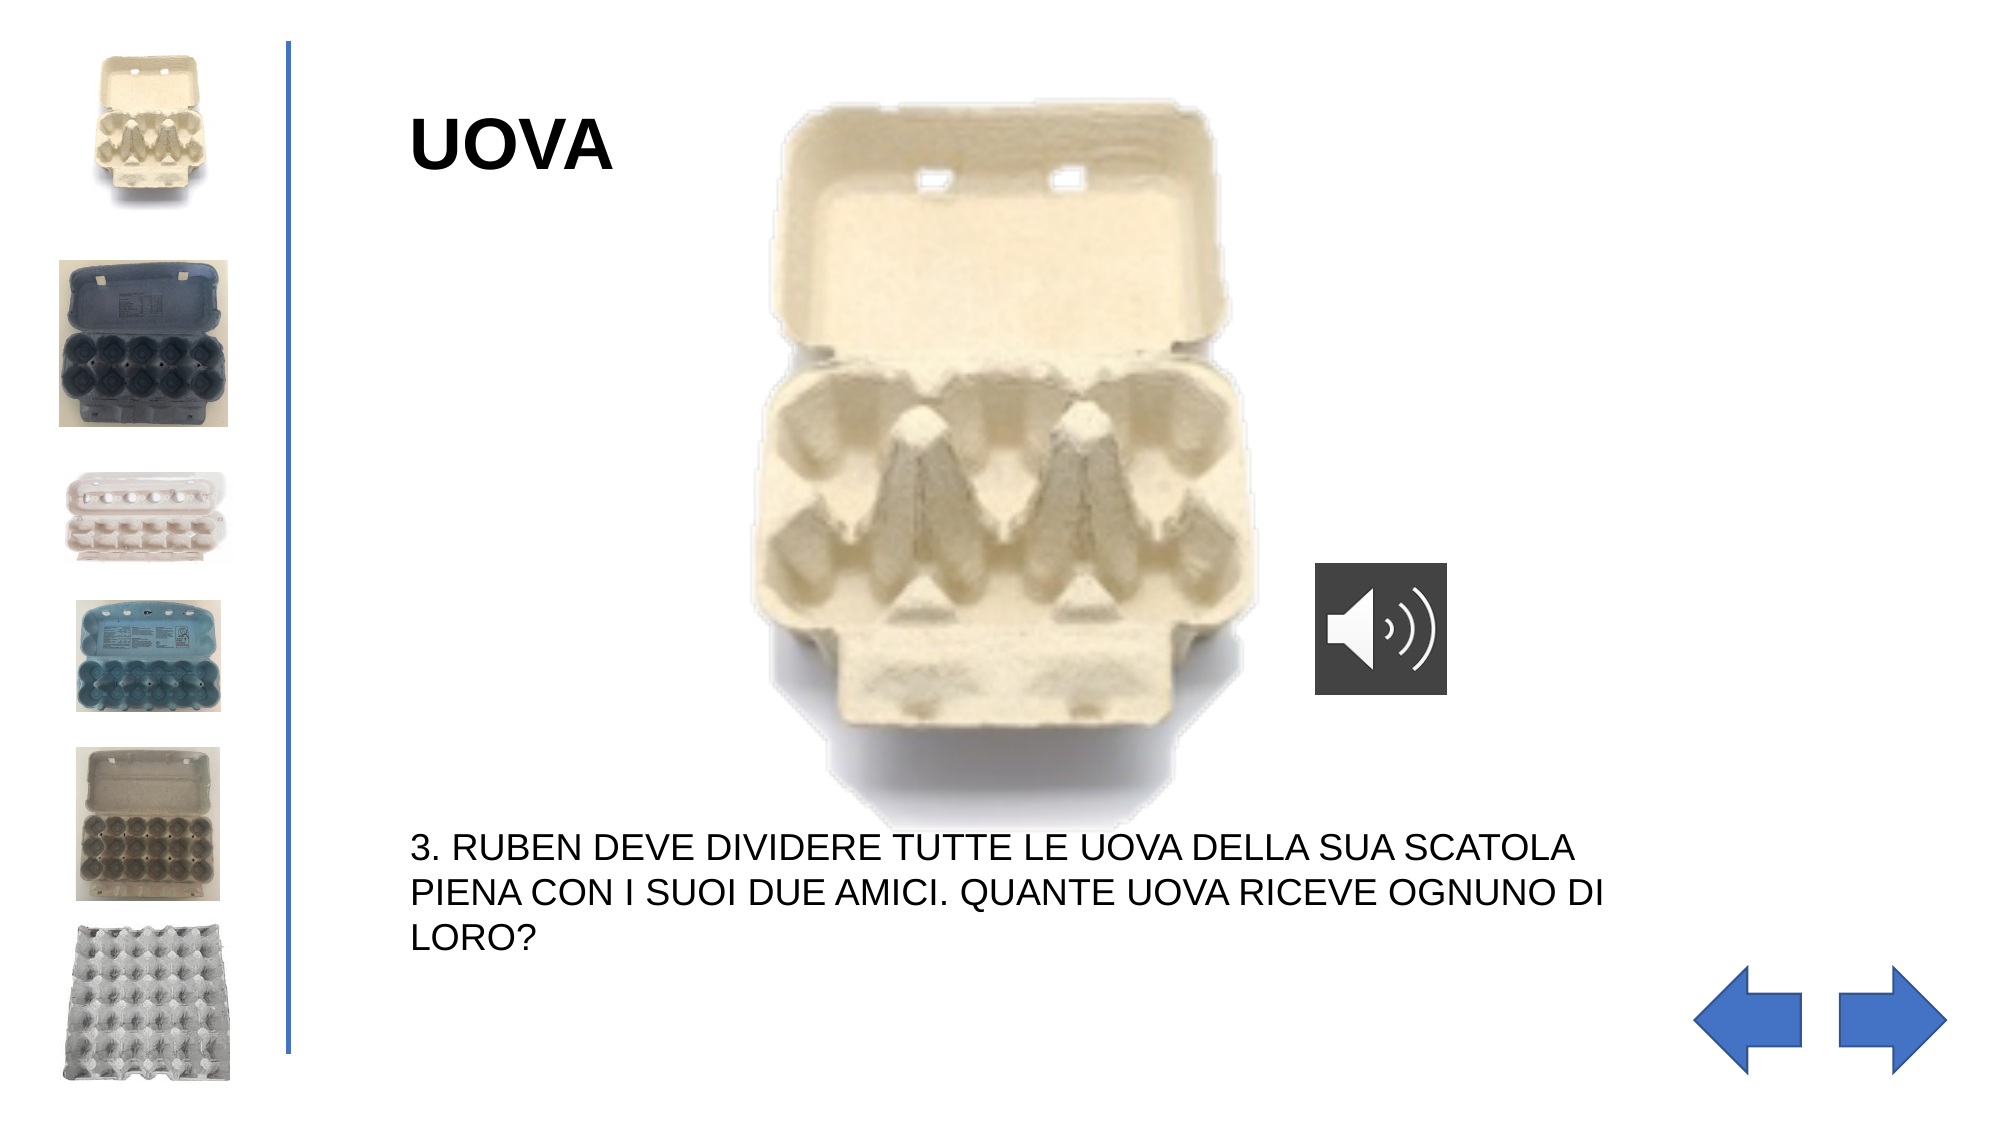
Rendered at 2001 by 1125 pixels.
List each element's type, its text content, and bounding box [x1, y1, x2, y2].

picture [76, 600, 221, 712]
text_box UOVA [394, 89, 631, 192]
text_box 3. RUBEN DEVE DIVIDERE TUTTE LE UOVA DELLA SUA SCATOLA PIENA CON I SUOI DUE AMICI. QUANTE UOVA RICEVE OGNUNO DI LORO? [1324, 815, 1656, 966]
picture [60, 917, 230, 1092]
picture [64, 472, 233, 565]
text_box [1693, 964, 1802, 1076]
picture [688, 0, 1448, 968]
picture [70, 747, 225, 901]
text_box 3. RUBEN DEVE DIVIDERE TUTTE LE UOVA DELLA SUA SCATOLA PIENA CON I SUOI DUE AMICI. QUANTE UOVA RICEVE OGNUNO DI LORO? [395, 815, 688, 966]
text_box [1838, 964, 1948, 1076]
picture [79, 23, 221, 238]
picture [59, 260, 228, 428]
